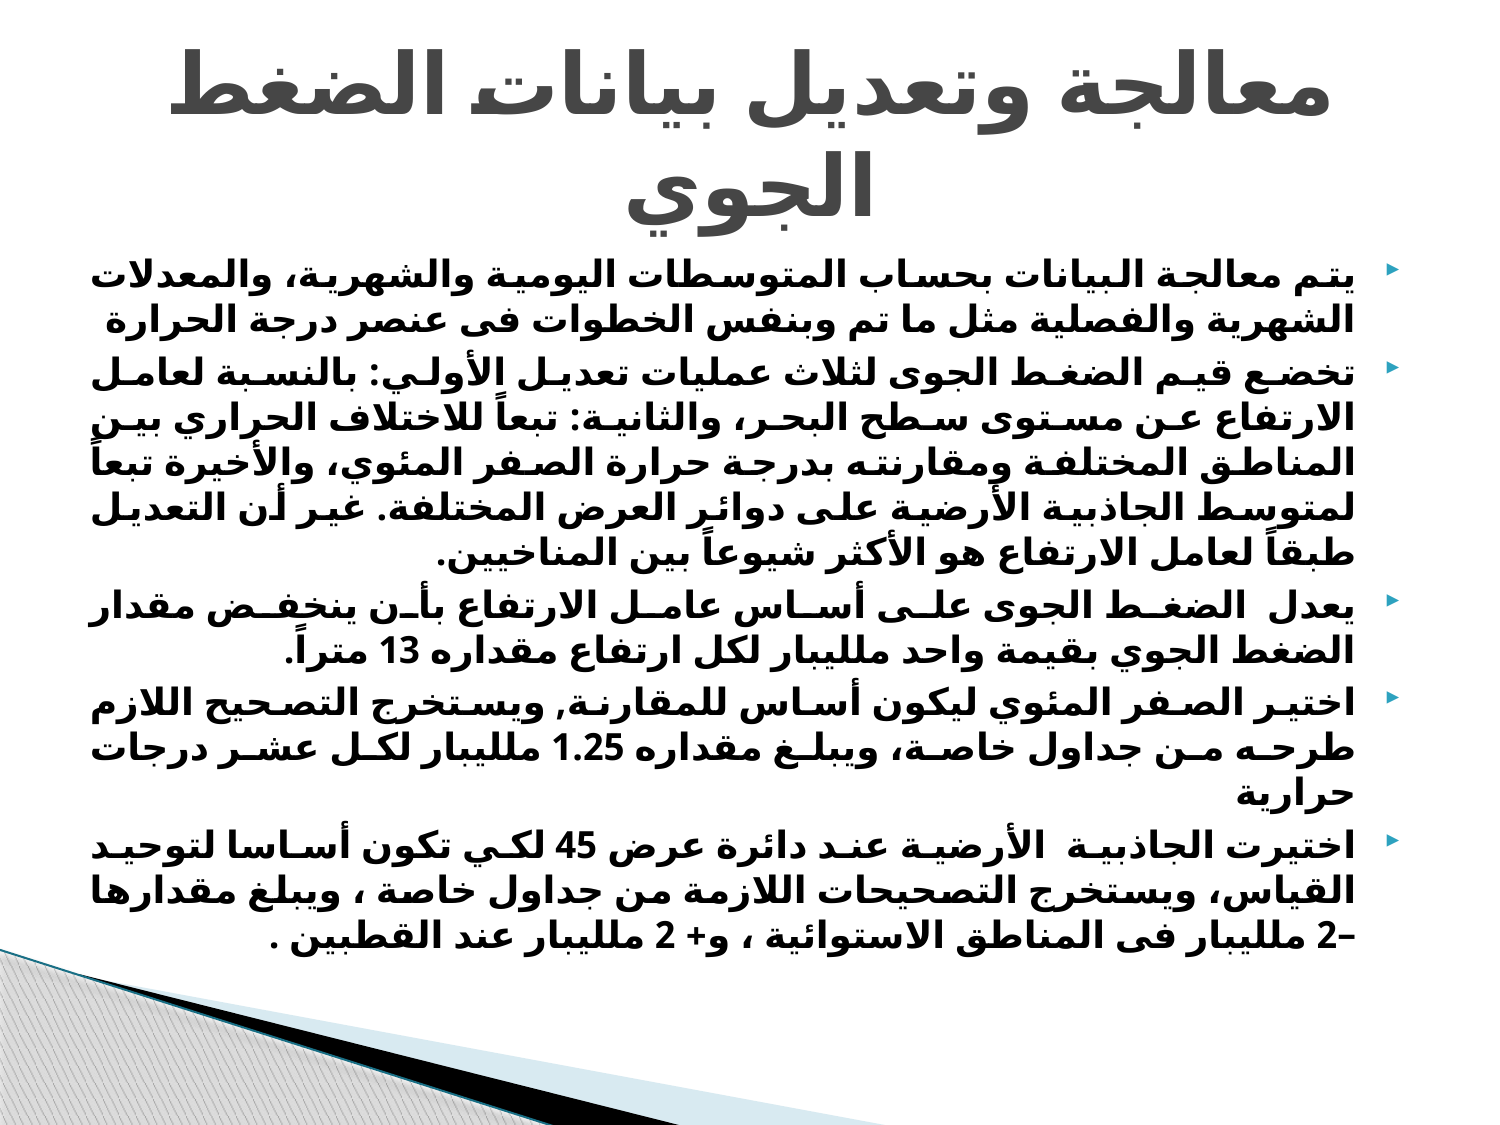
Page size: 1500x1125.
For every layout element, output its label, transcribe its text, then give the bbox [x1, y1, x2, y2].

title معالجة وتعديل بيانات الضغط الجوي [94, 50, 1407, 213]
list يتم معالجة البيانات بحساب المتوسطات اليومية والشهرية، والمعدلات الشهرية والفصلية مثل ما تم وبنفس الخطوات فى عنصر درجة الحرارة تخضع قيم الضغط الجوى لثلاث عمليات تعديل الأولي: بالنسبة لعامل الارتفاع عن مستوى سطح البحر، والثانية: تبعاً للاختلاف الحراري بين المناطق المختلفة ومقارنته بدرجة حرارة الصفر المئوي، والأخيرة تبعاً لمتوسط الجاذبية الأرضية على دوائر العرض المختلفة. غير أن التعديل طبقاً لعامل الارتفاع هو الأكثر شيوعاً بين المناخيين. يعدل الضغط الجوى على أساس عامل الارتفاع بأن ينخفض مقدار الضغط الجوي بقيمة واحد ملليبار لكل ارتفاع مقداره 13 متراً. اختير الصفر المئوي ليكون أساس للمقارنة, ويستخرج التصحيح اللازم طرحه من جداول خاصة، ويبلغ مقداره 1.25 ملليبار لكل عشر درجات حرارية اختيرت الجاذبية الأرضية عند دائرة عرض 45 لكي تكون أساسا لتوحيد القياس، ويستخرج التصحيحات اللازمة من جداول خاصة ، ويبلغ مقدارها –2 ملليبار فى المناطق الاستوائية ، و+ 2 ملليبار عند القطبين . [75, 243, 1425, 986]
